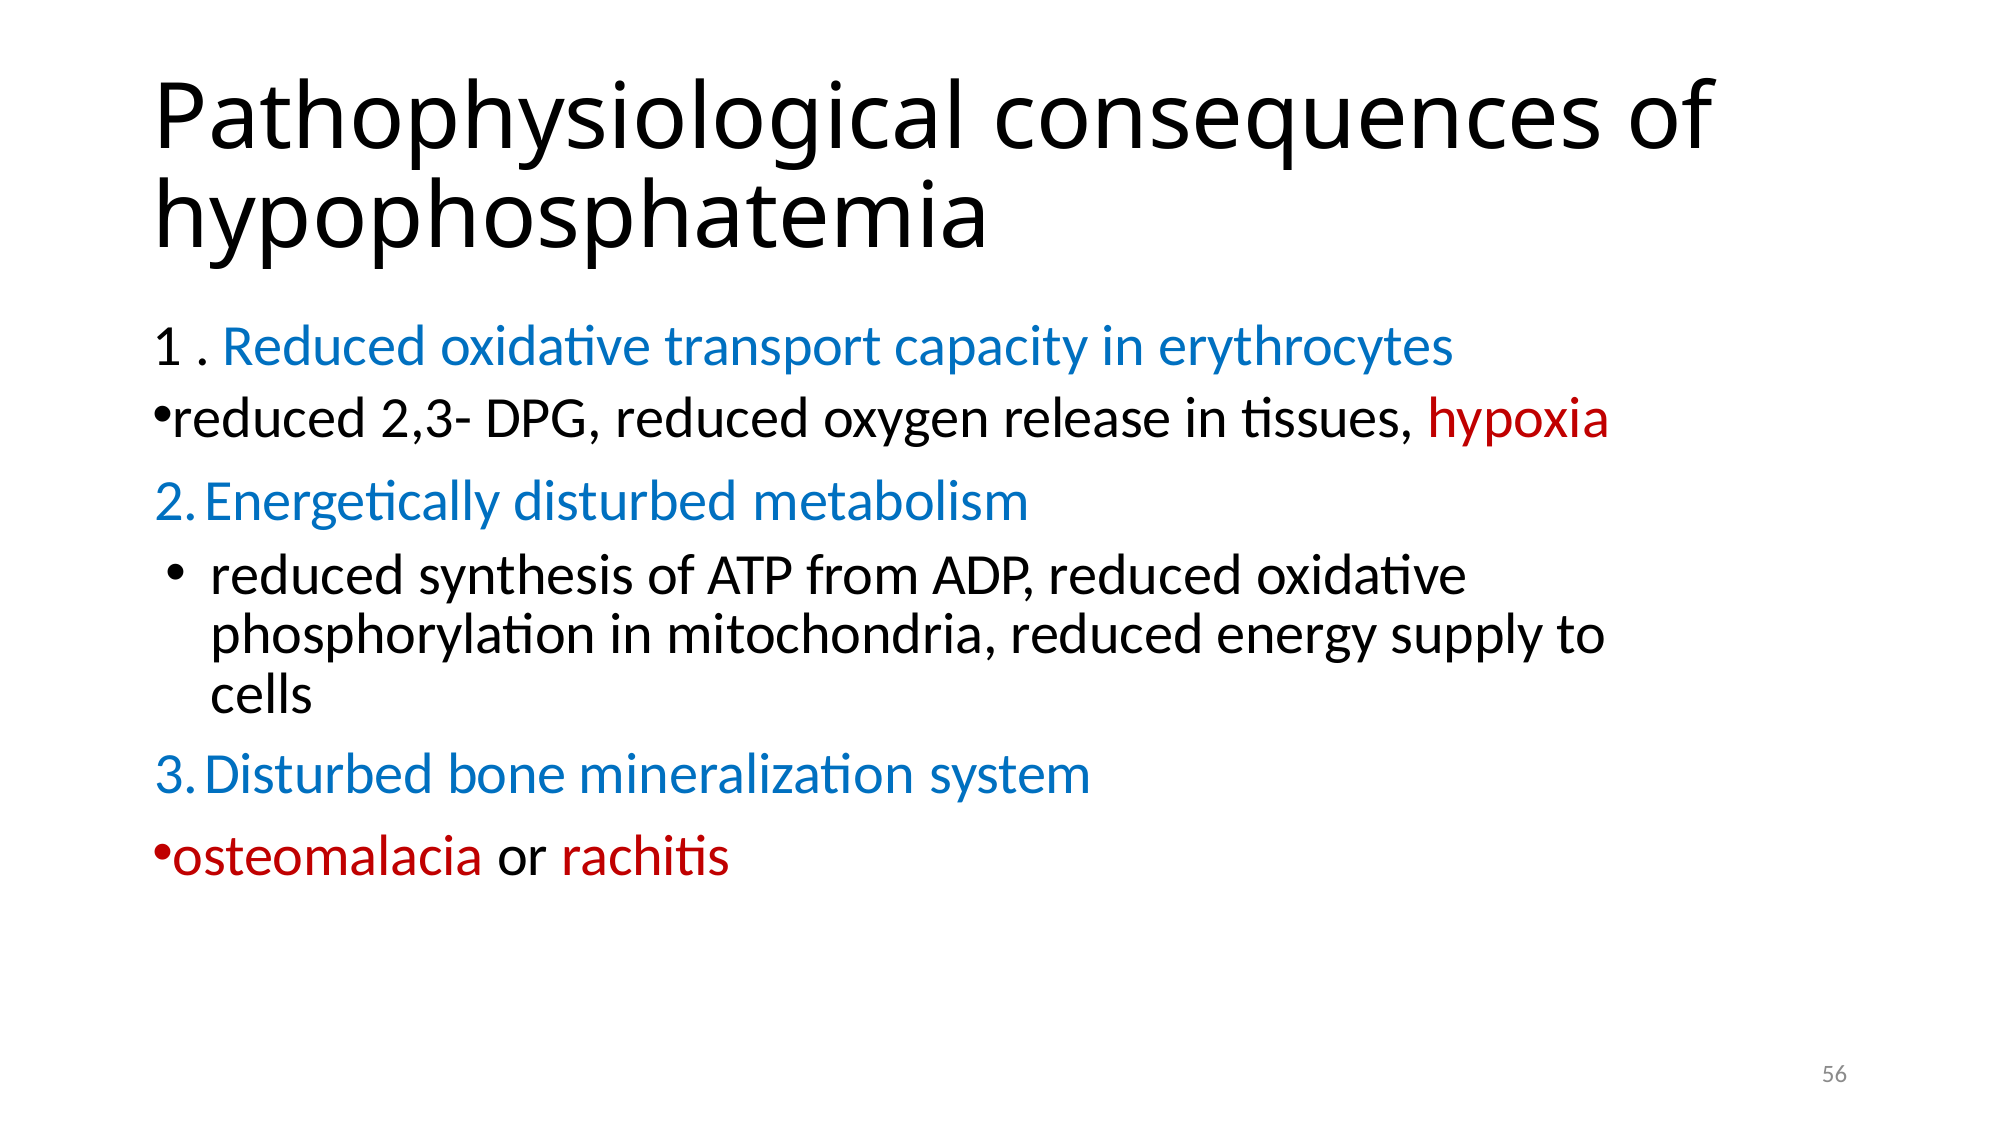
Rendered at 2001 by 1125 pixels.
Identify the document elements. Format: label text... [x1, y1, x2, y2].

slide_number 56 [1412, 1042, 1863, 1103]
list 1 . Reduced oxidative transport capacity in erythrocytes reduced 2,3- DPG, reduced oxygen release in tissues, hypoxia Energetically disturbed metabolism reduced synthesis of ATP from ADP, reduced oxidative phosphorylation in mitochondria, reduced energy supply to cells Disturbed bone mineralization system osteomalacia or rachitis [137, 299, 1863, 1014]
title Pathophysiological consequences of hypophosphatemia [137, 59, 1863, 278]
